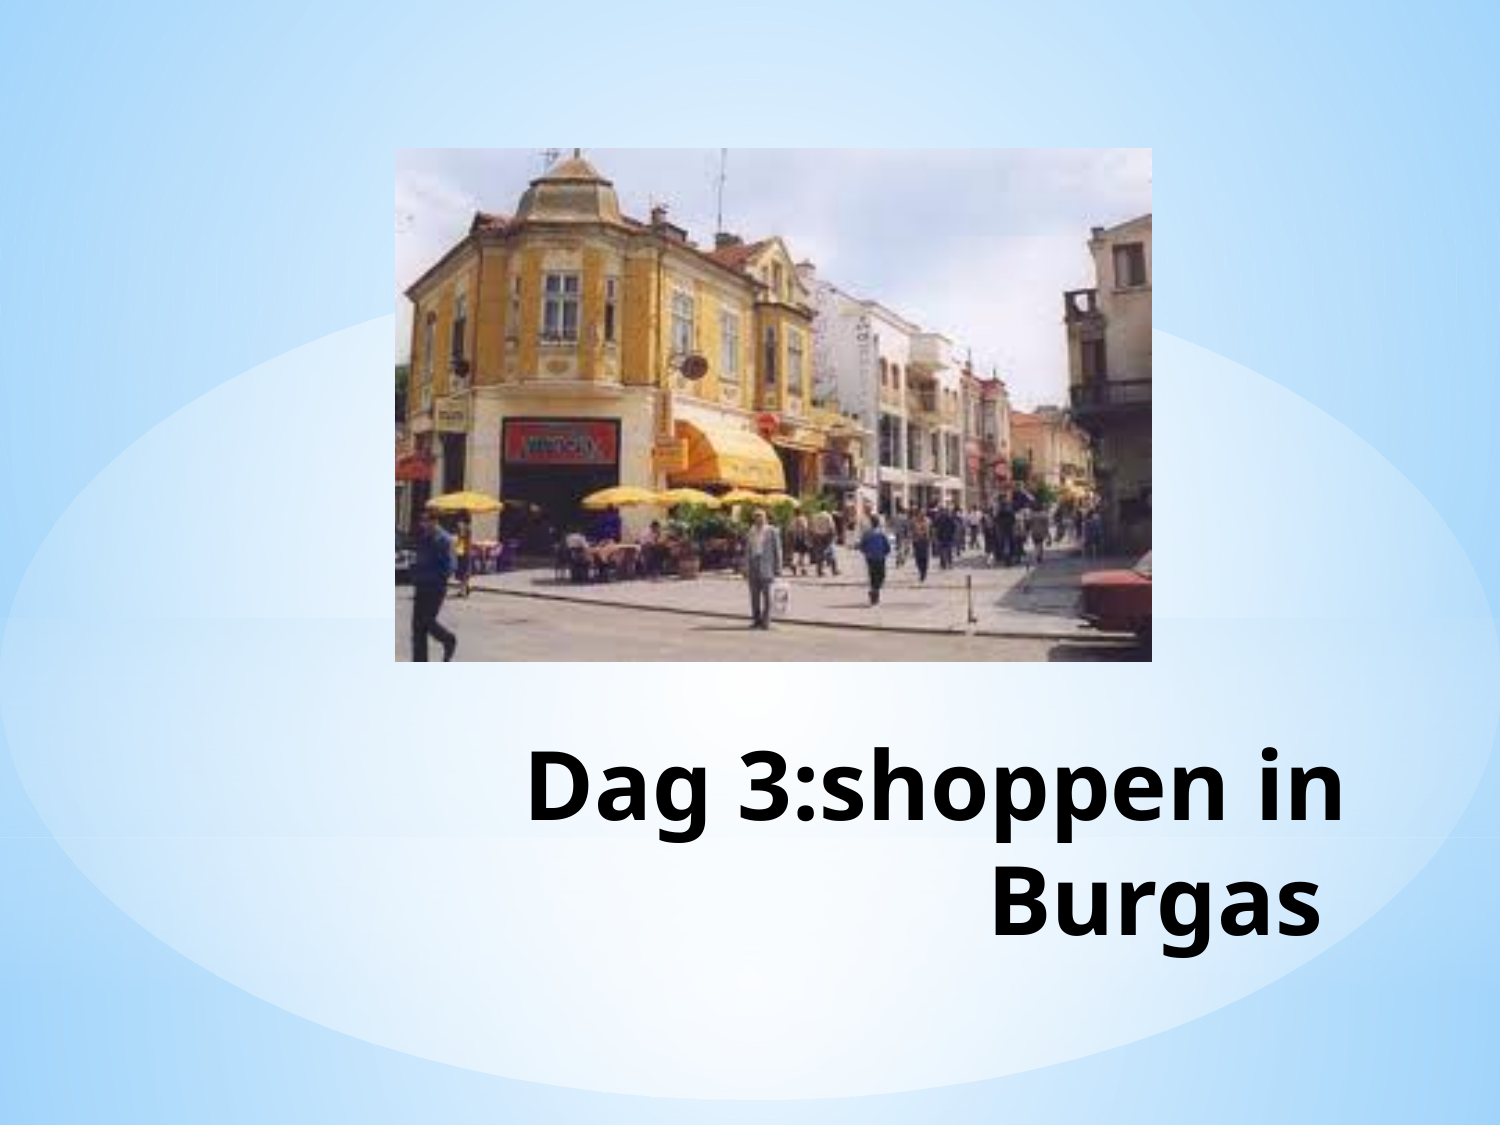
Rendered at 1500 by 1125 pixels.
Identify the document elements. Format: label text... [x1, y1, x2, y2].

picture [395, 148, 1152, 662]
title Dag 3:shoppen in Burgas [294, 717, 1363, 905]
